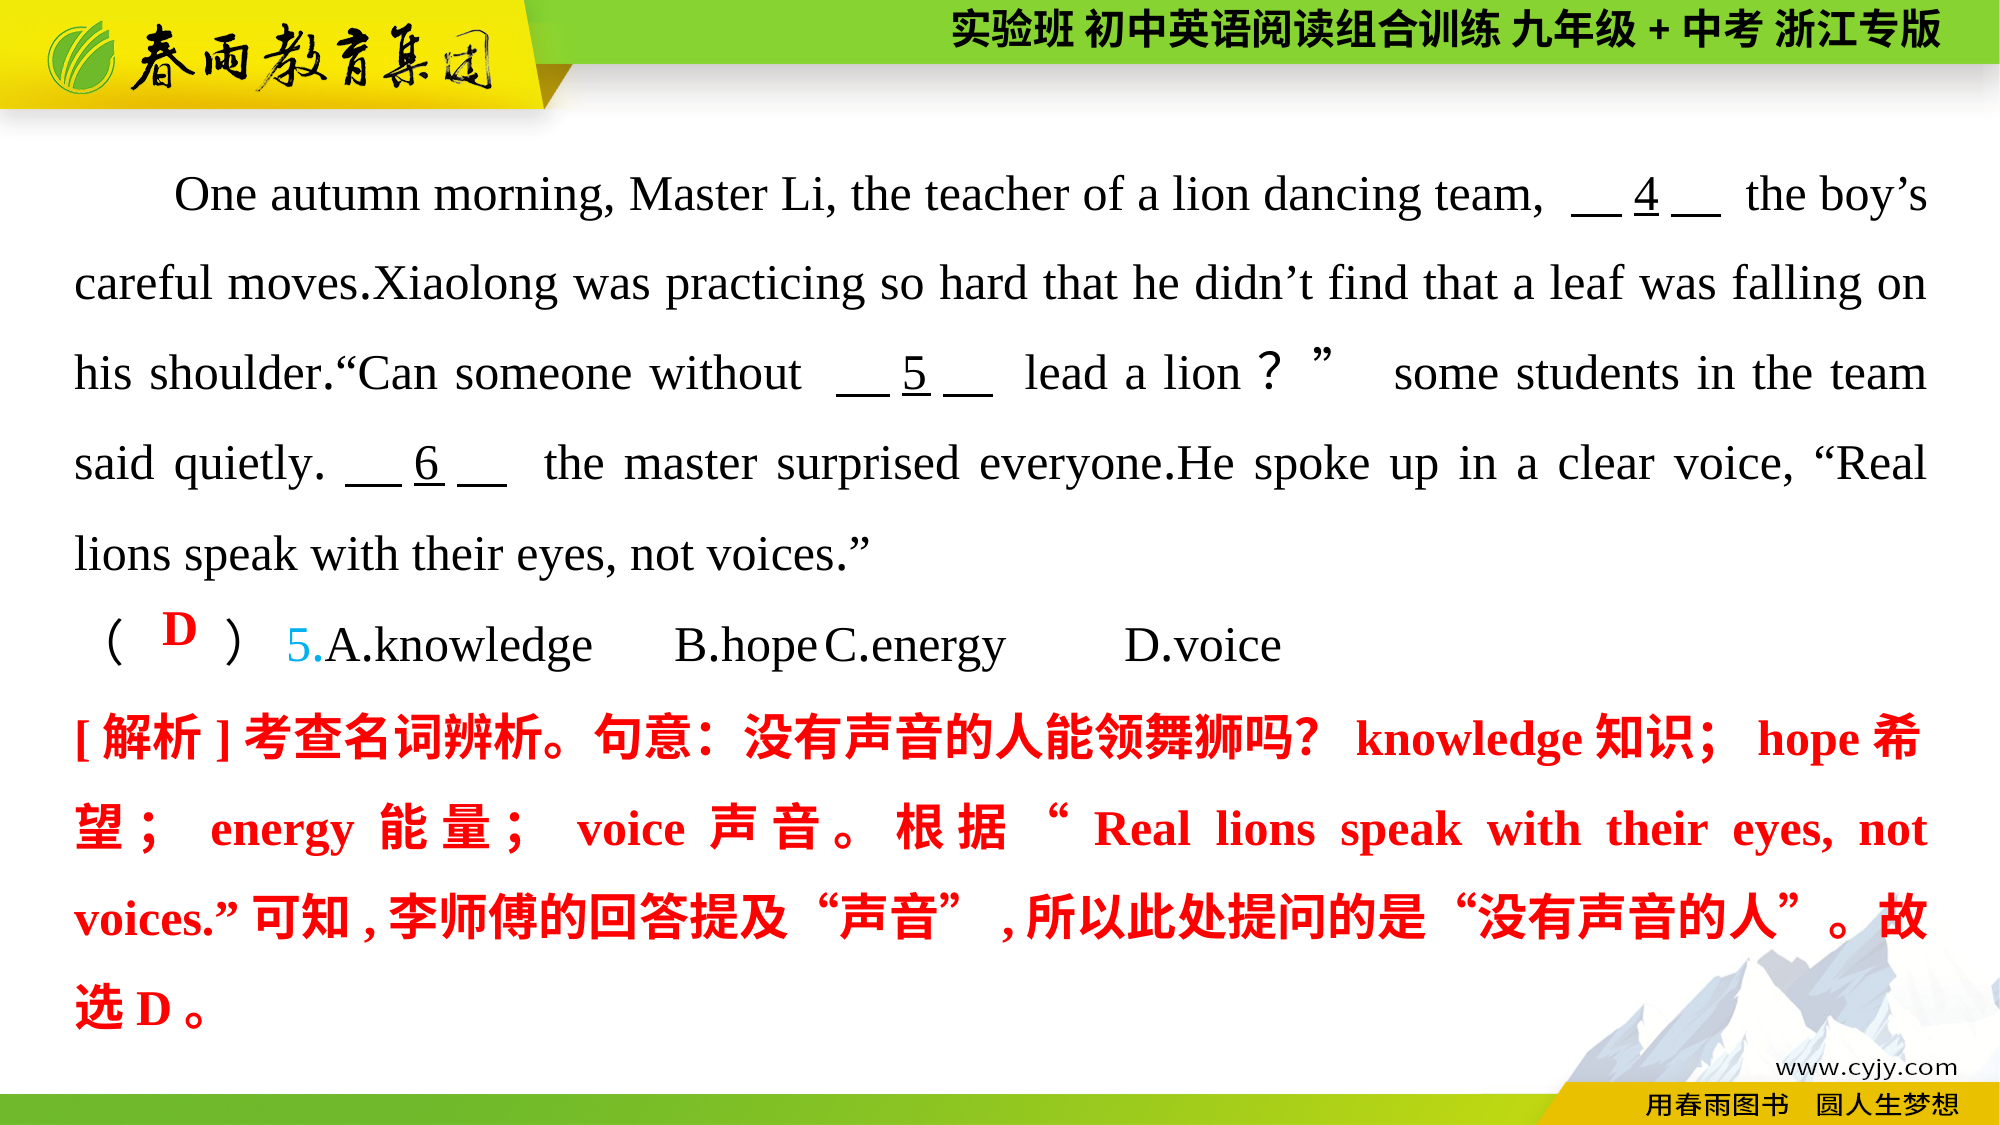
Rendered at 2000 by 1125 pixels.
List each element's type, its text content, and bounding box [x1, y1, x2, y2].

list One autumn morning, Master Li, the teacher of a lion dancing team, 4 the boy’s careful moves.Xiaolong was practicing so hard that he didn’t find that a leaf was falling on his shoulder.“Can someone without 5 lead a lion？” some students in the team said quietly. 6 the master surprised everyone.He spoke up in a clear voice, “Real lions speak with their eyes, not voices.” [59, 122, 1944, 574]
text_box （ ）5.A.knowledge B.hope C.energy D.voice [59, 574, 1944, 667]
text_box [解析]考查名词辨析。句意：没有声音的人能领舞狮吗？knowledge知识；hope希 望；energy能量；voice声音。根据“Real lions speak with their eyes, not voices.”可知,李师傅的回答提及“声音”,所以此处提问的是“没有声音的人”。故选D。 [59, 667, 1944, 1043]
text_box D [147, 587, 213, 663]
picture [0, 0, 2000, 1125]
